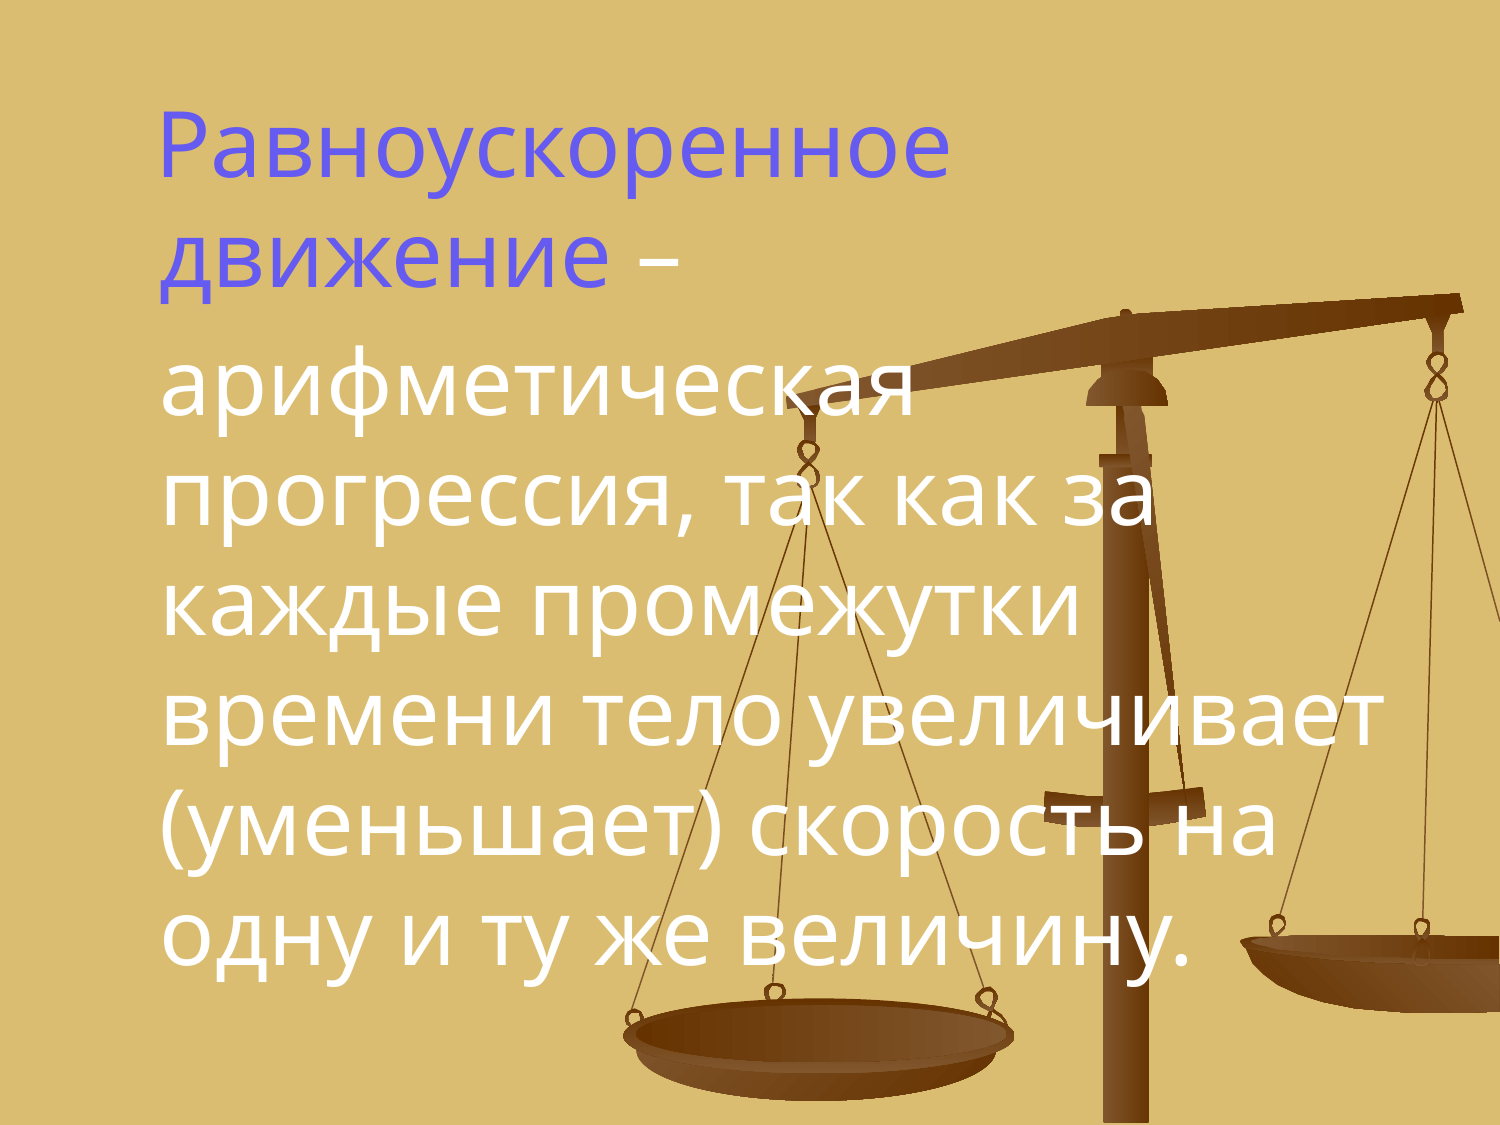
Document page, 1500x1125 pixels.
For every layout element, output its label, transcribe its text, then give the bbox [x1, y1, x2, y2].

list Равноускоренное движение – арифметическая прогрессия, так как за каждые промежутки времени тело увеличивает (уменьшает) скорость на одну и ту же величину. [88, 77, 1439, 1024]
